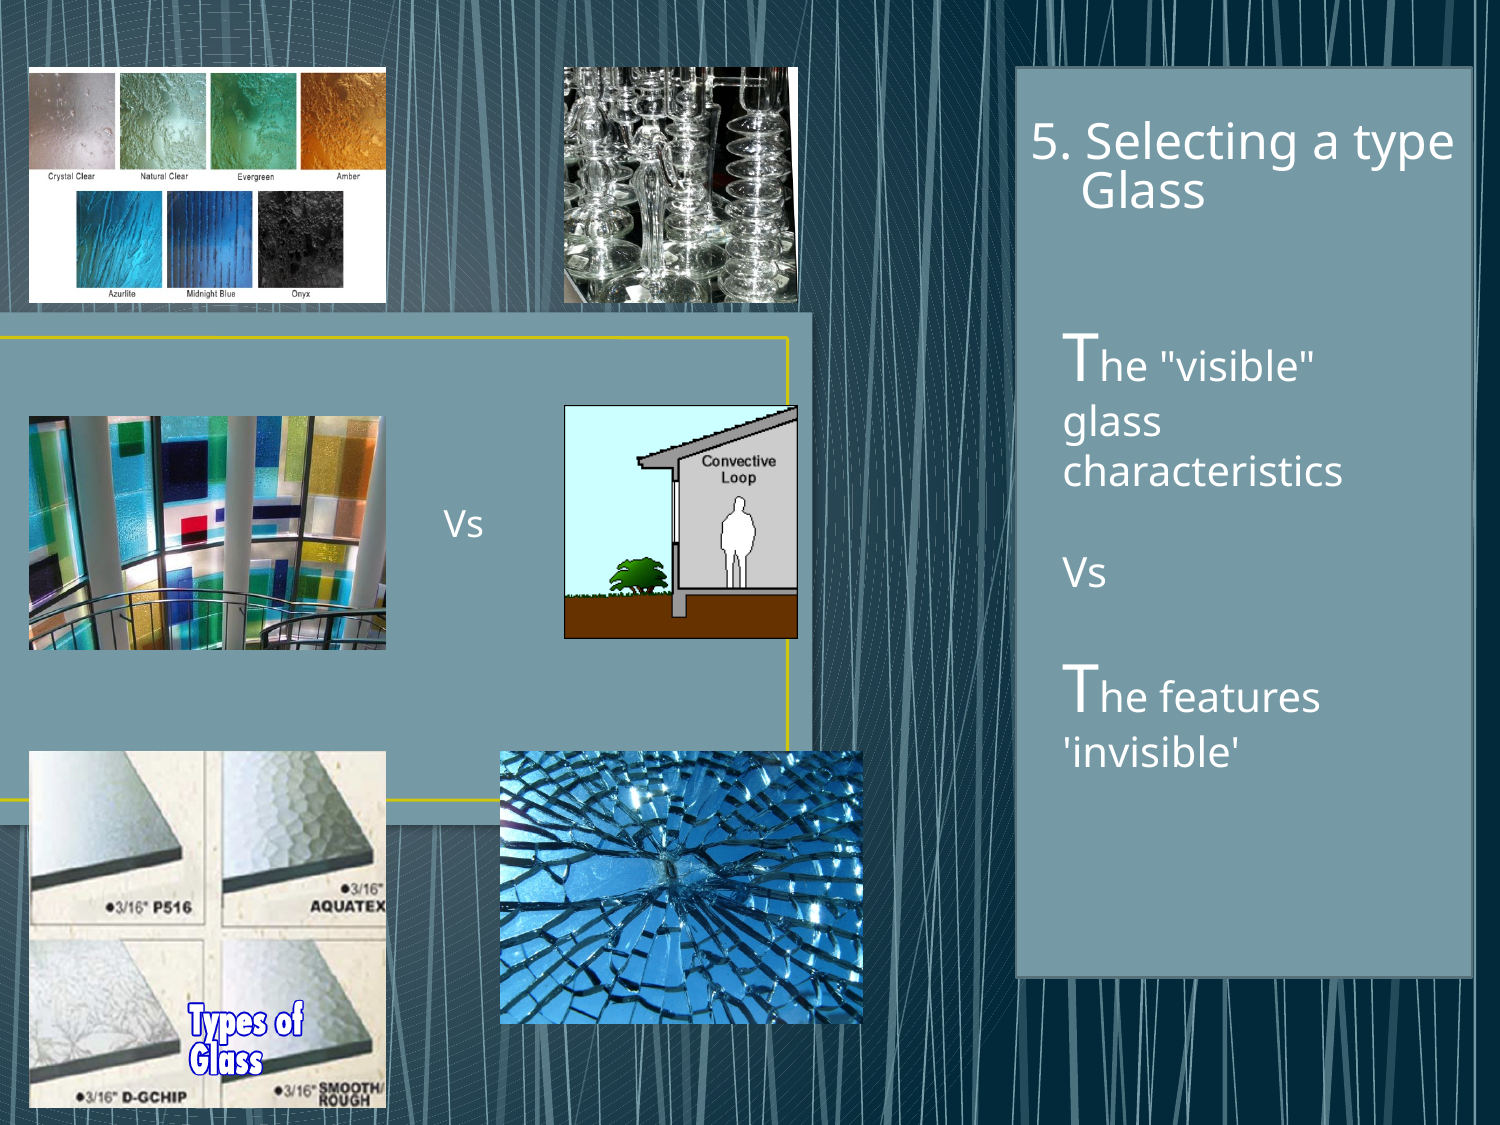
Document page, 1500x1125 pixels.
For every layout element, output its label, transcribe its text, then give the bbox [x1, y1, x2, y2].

text_box The "visible" glass characteristics Vs The features 'invisible' [1047, 307, 1441, 783]
picture [29, 416, 386, 650]
picture [499, 751, 863, 1024]
picture [29, 751, 386, 1108]
picture [28, 67, 386, 303]
text_box [1015, 66, 1473, 979]
picture [564, 405, 799, 639]
text_box Glass [1026, 177, 1252, 227]
text_box 5. Selecting a type [1016, 101, 1473, 177]
picture [564, 67, 799, 303]
text_box Vs [428, 492, 499, 552]
